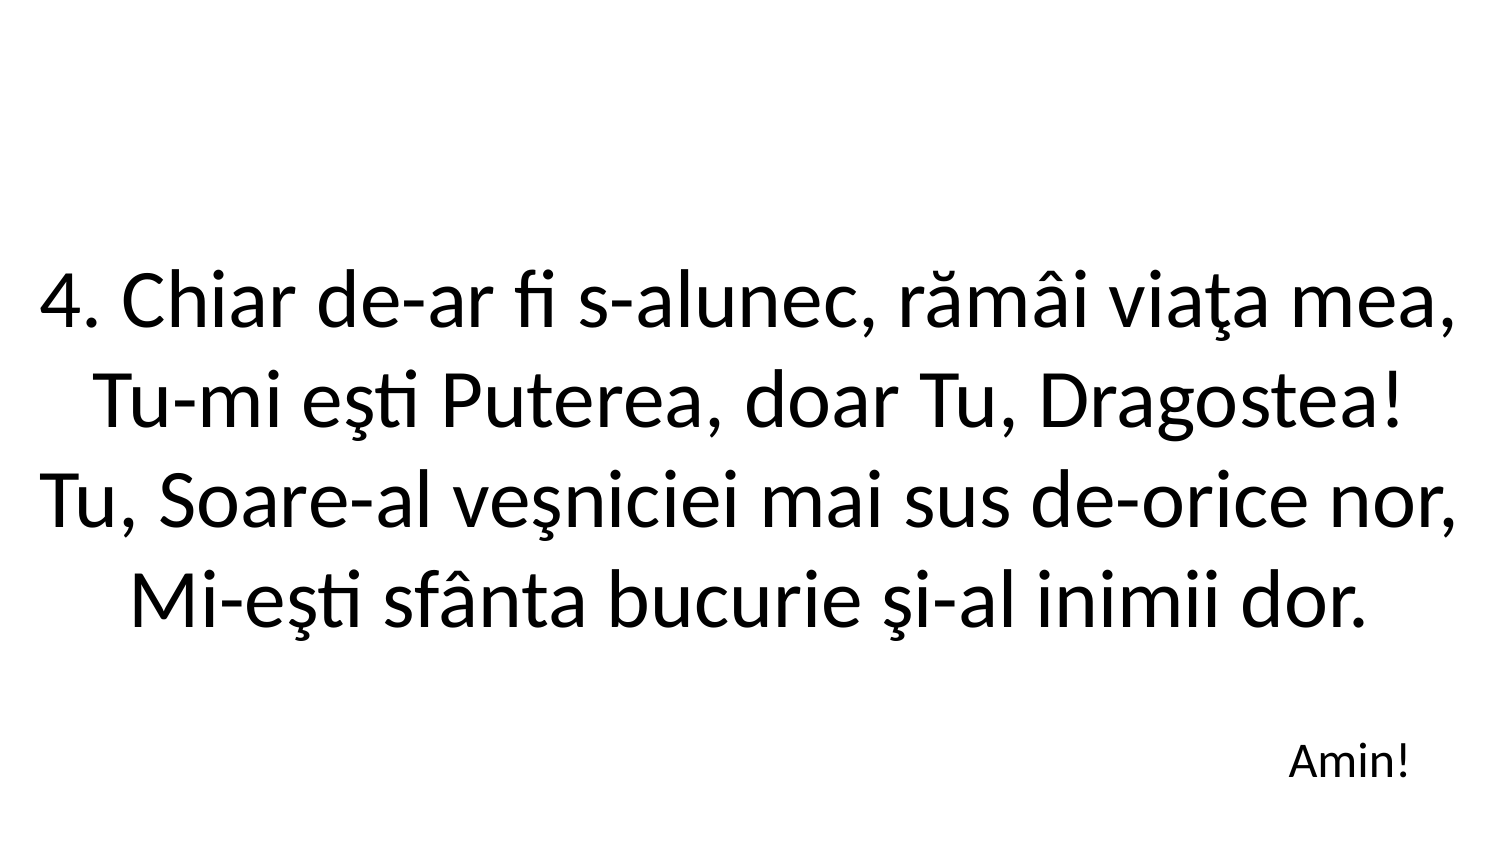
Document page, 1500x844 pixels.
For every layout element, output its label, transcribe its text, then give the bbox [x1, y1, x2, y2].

text_box Amin! [1273, 674, 1427, 795]
text_box 4. Chiar de-ar fi s-alunec, rămâi viaţa mea, Tu-mi eşti Puterea, doar Tu, Dragostea! Tu, Soare-al veşniciei mai sus de-orice nor, Mi-eşti sfânta bucurie şi-al inimii dor. [24, 192, 1476, 652]
